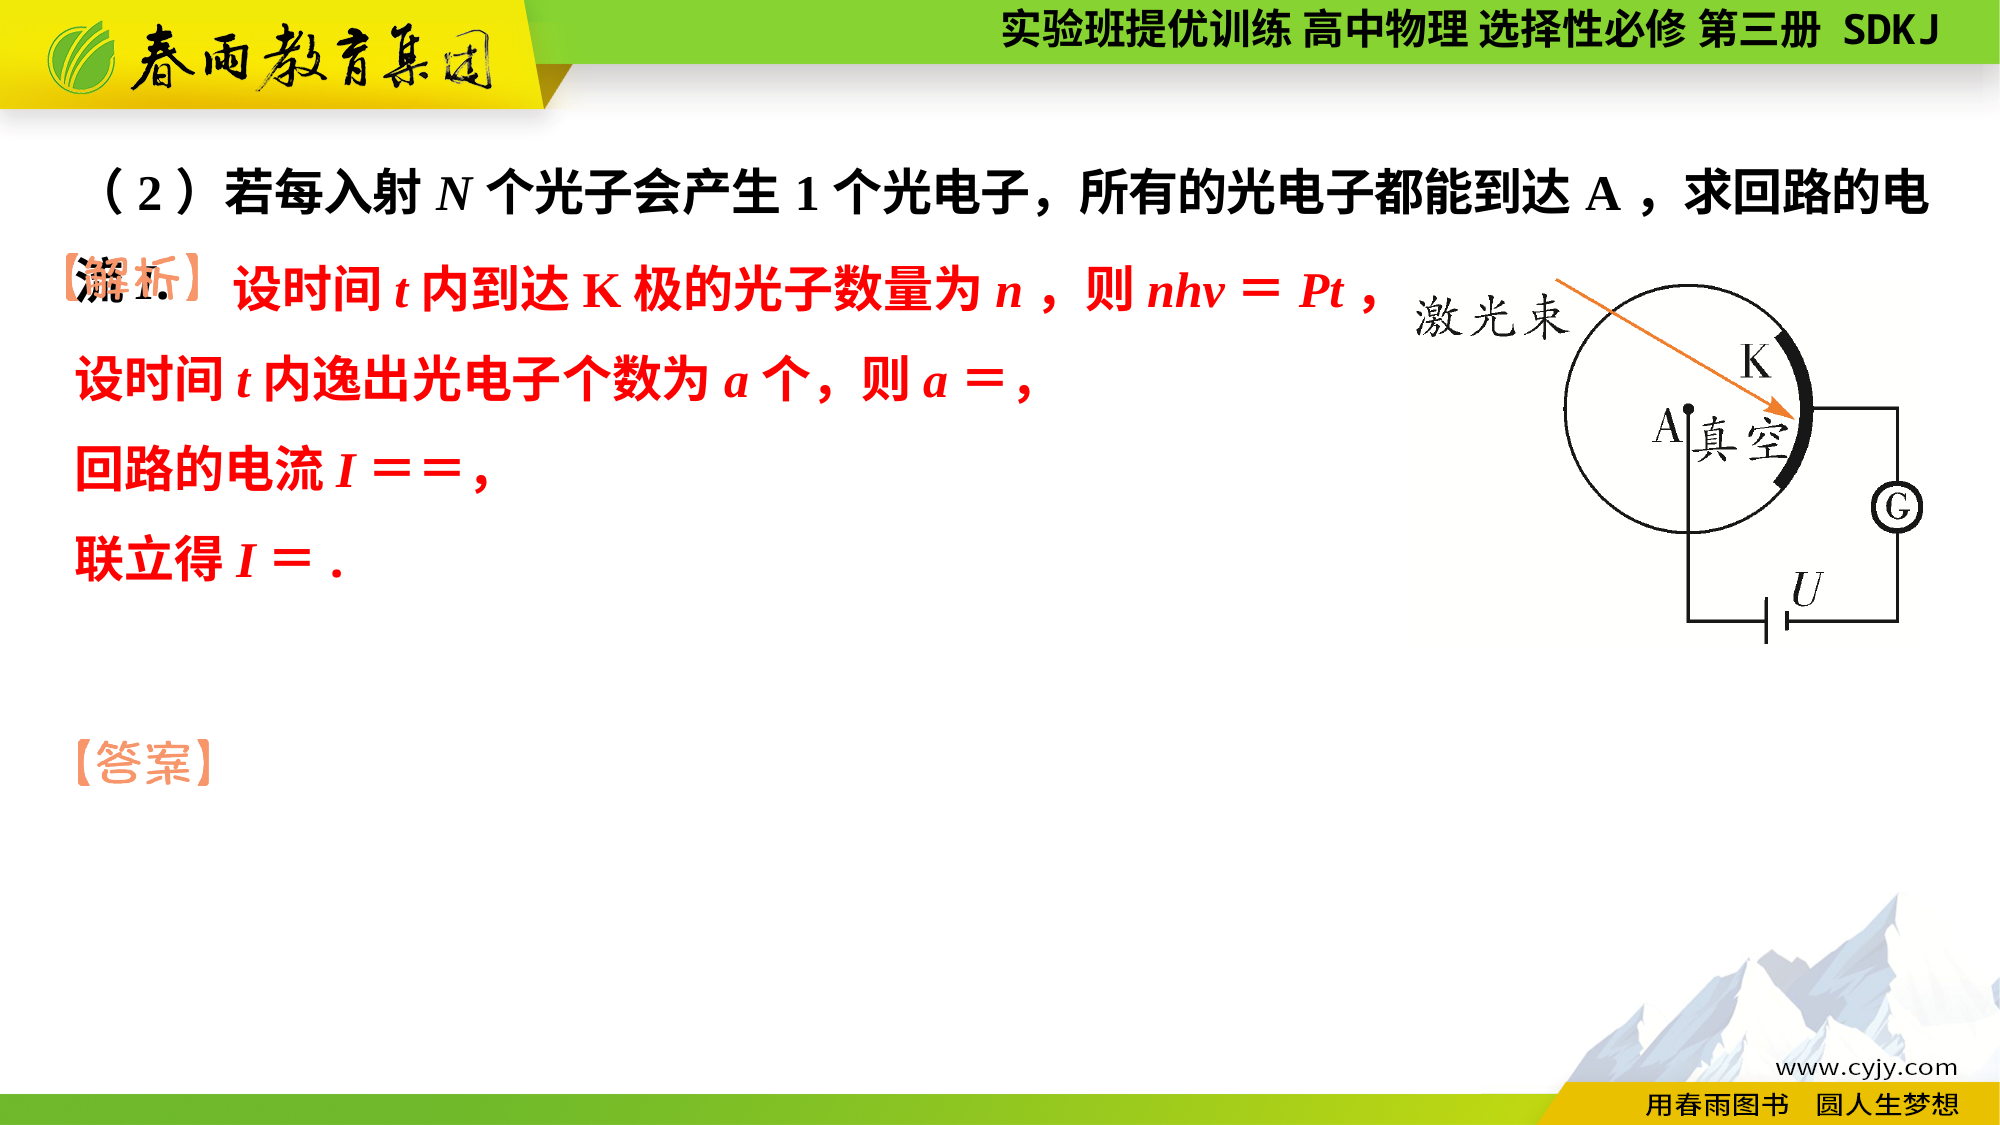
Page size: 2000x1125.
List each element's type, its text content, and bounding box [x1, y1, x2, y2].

list （2）若每入射N个光子会产生1个光电子，所有的光电子都能到达A，求回路的电流I. [59, 122, 1944, 217]
picture [0, 0, 2000, 1125]
